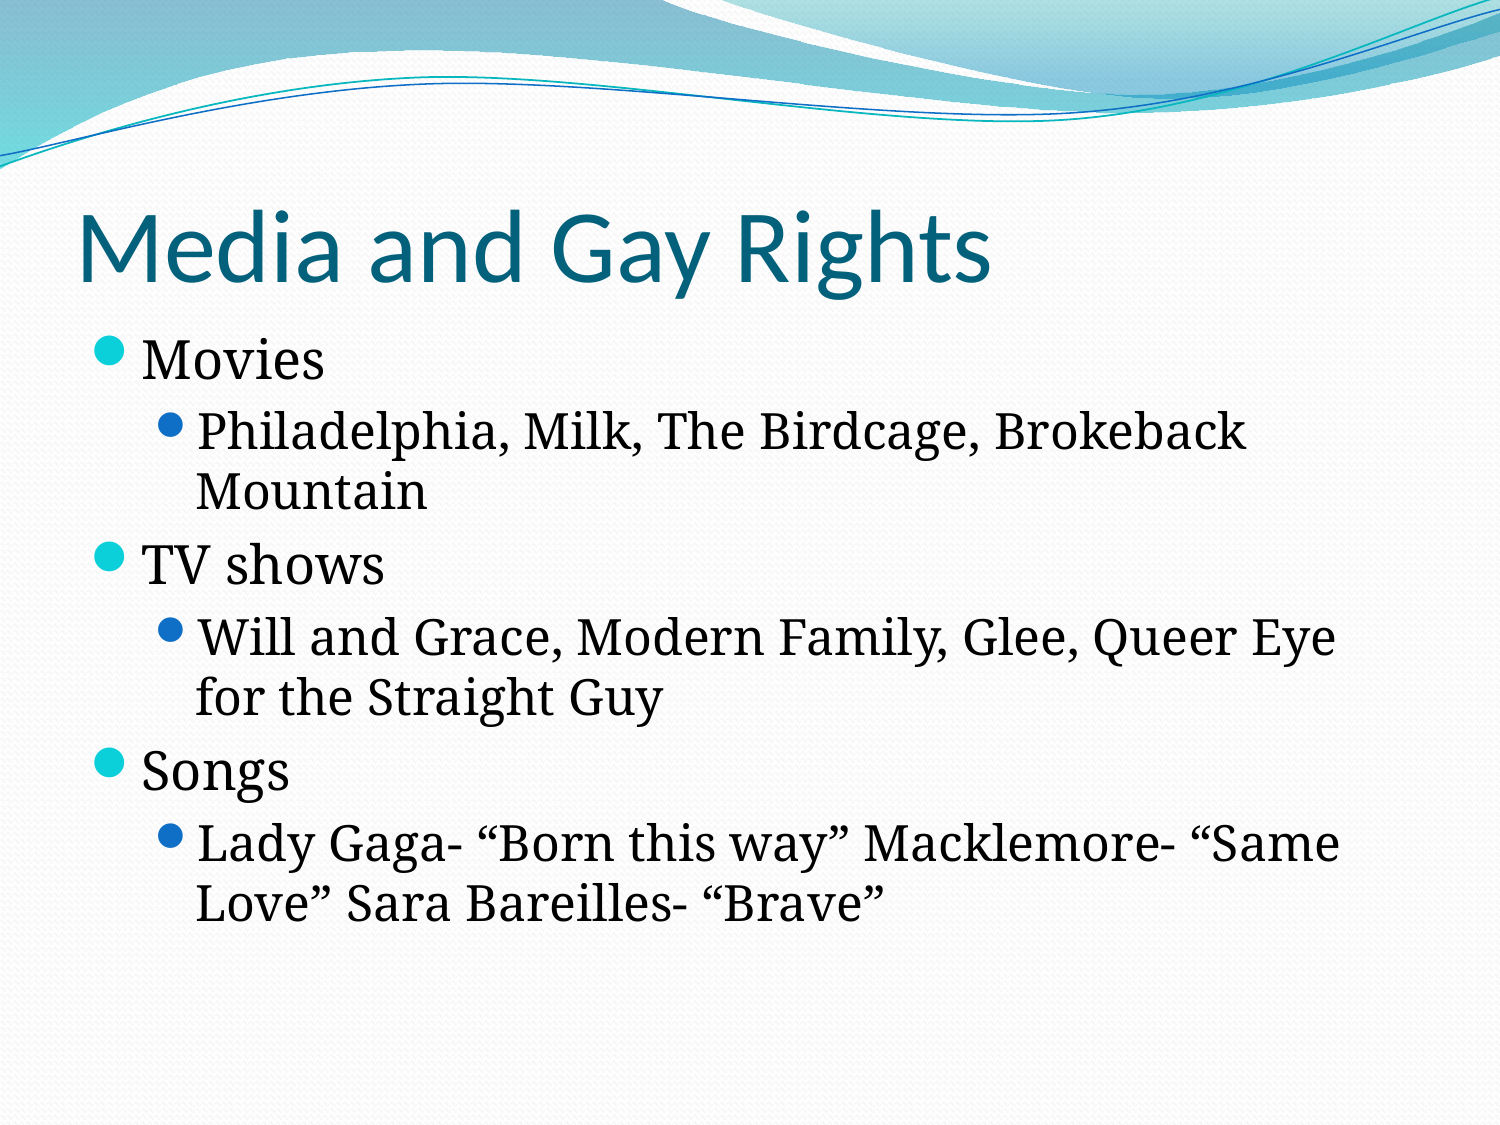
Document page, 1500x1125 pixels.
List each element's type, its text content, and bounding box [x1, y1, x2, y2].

list Movies Philadelphia, Milk, The Birdcage, Brokeback Mountain TV shows Will and Grace, Modern Family, Glee, Queer Eye for the Straight Guy Songs Lady Gaga- “Born this way” Macklemore- “Same Love” Sara Bareilles- “Brave” [74, 317, 1426, 1038]
title Media and Gay Rights [74, 115, 1426, 304]
